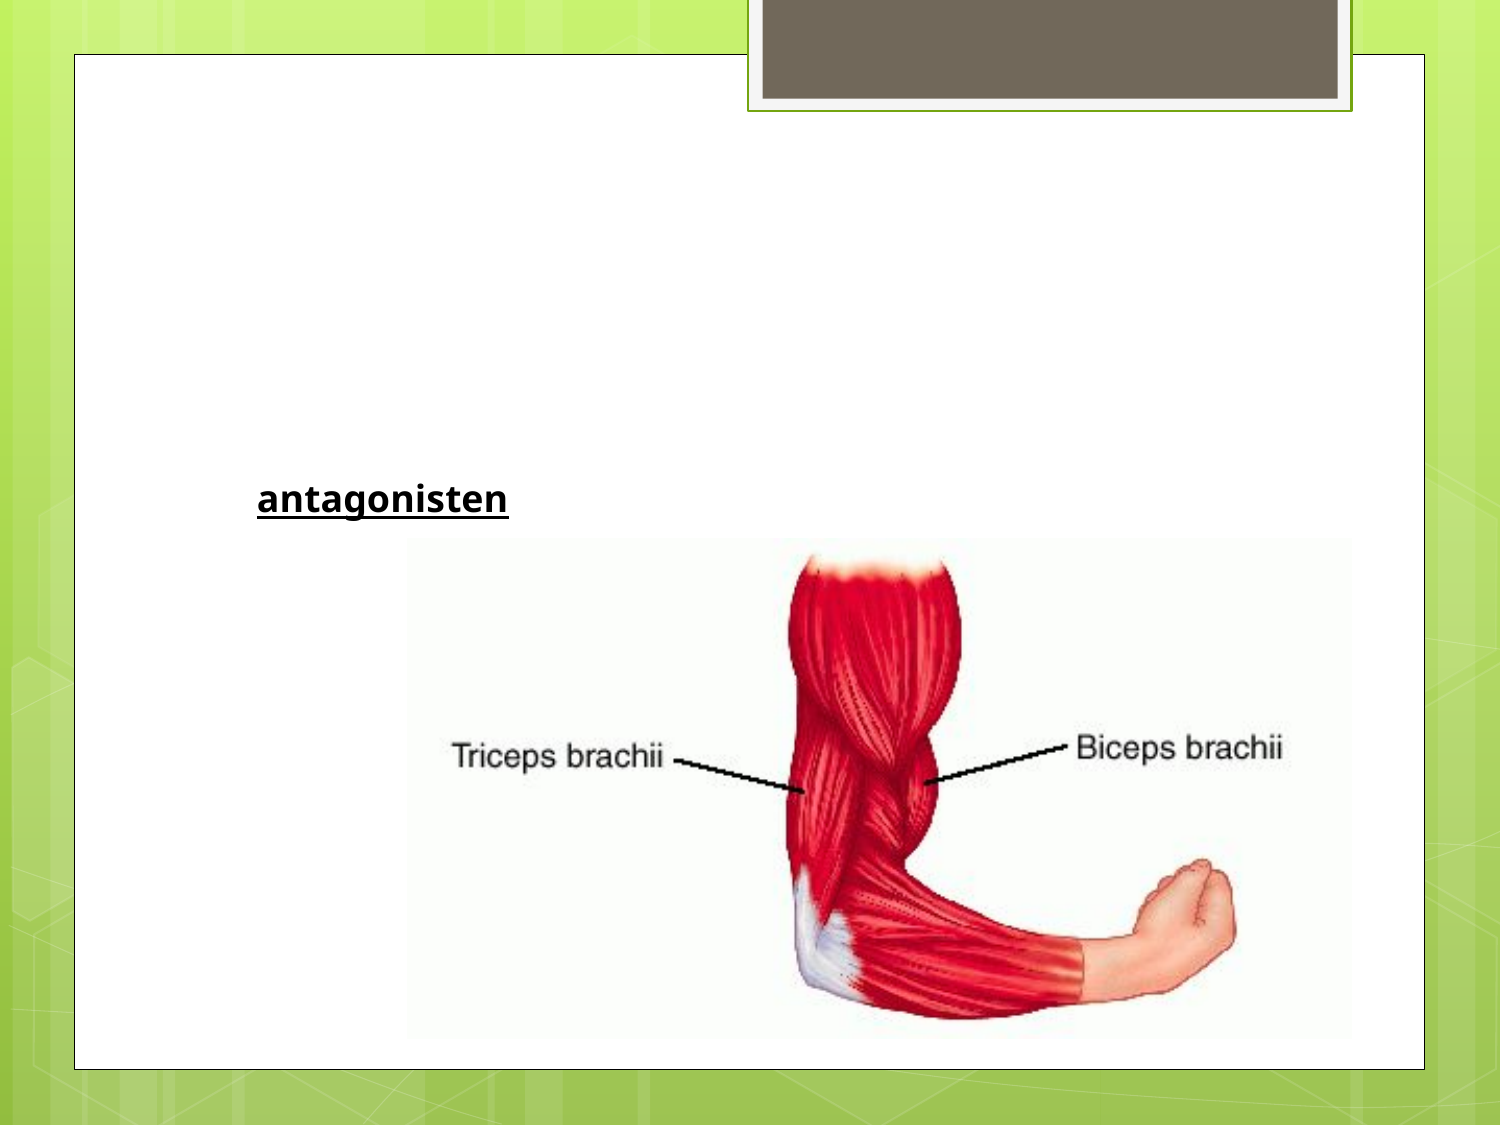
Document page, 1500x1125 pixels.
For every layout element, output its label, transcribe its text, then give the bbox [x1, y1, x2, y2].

text_box antagonisten [242, 467, 1093, 528]
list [407, 538, 1352, 1040]
